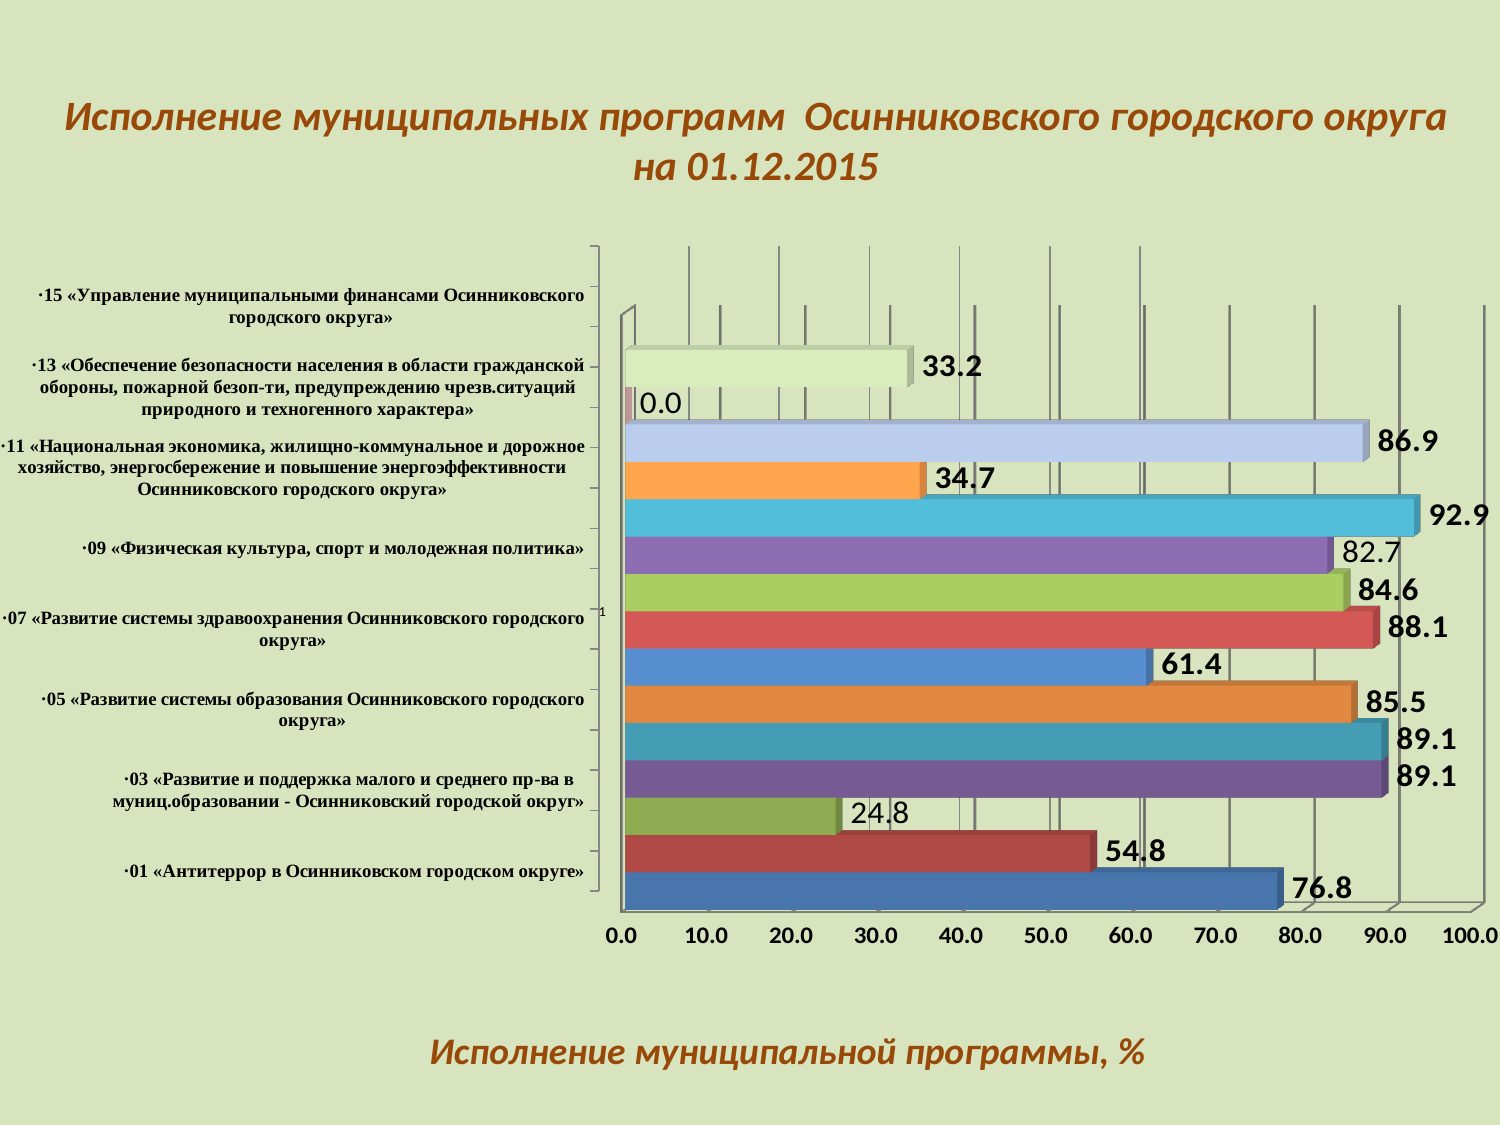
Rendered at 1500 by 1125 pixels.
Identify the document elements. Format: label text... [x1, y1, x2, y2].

text_box Исполнение муниципальной программы, % [414, 1019, 1161, 1080]
title Исполнение муниципальных программ Осинниковского городского округа на 01.12.2015 [46, 45, 1465, 232]
chart [0, 234, 1500, 950]
